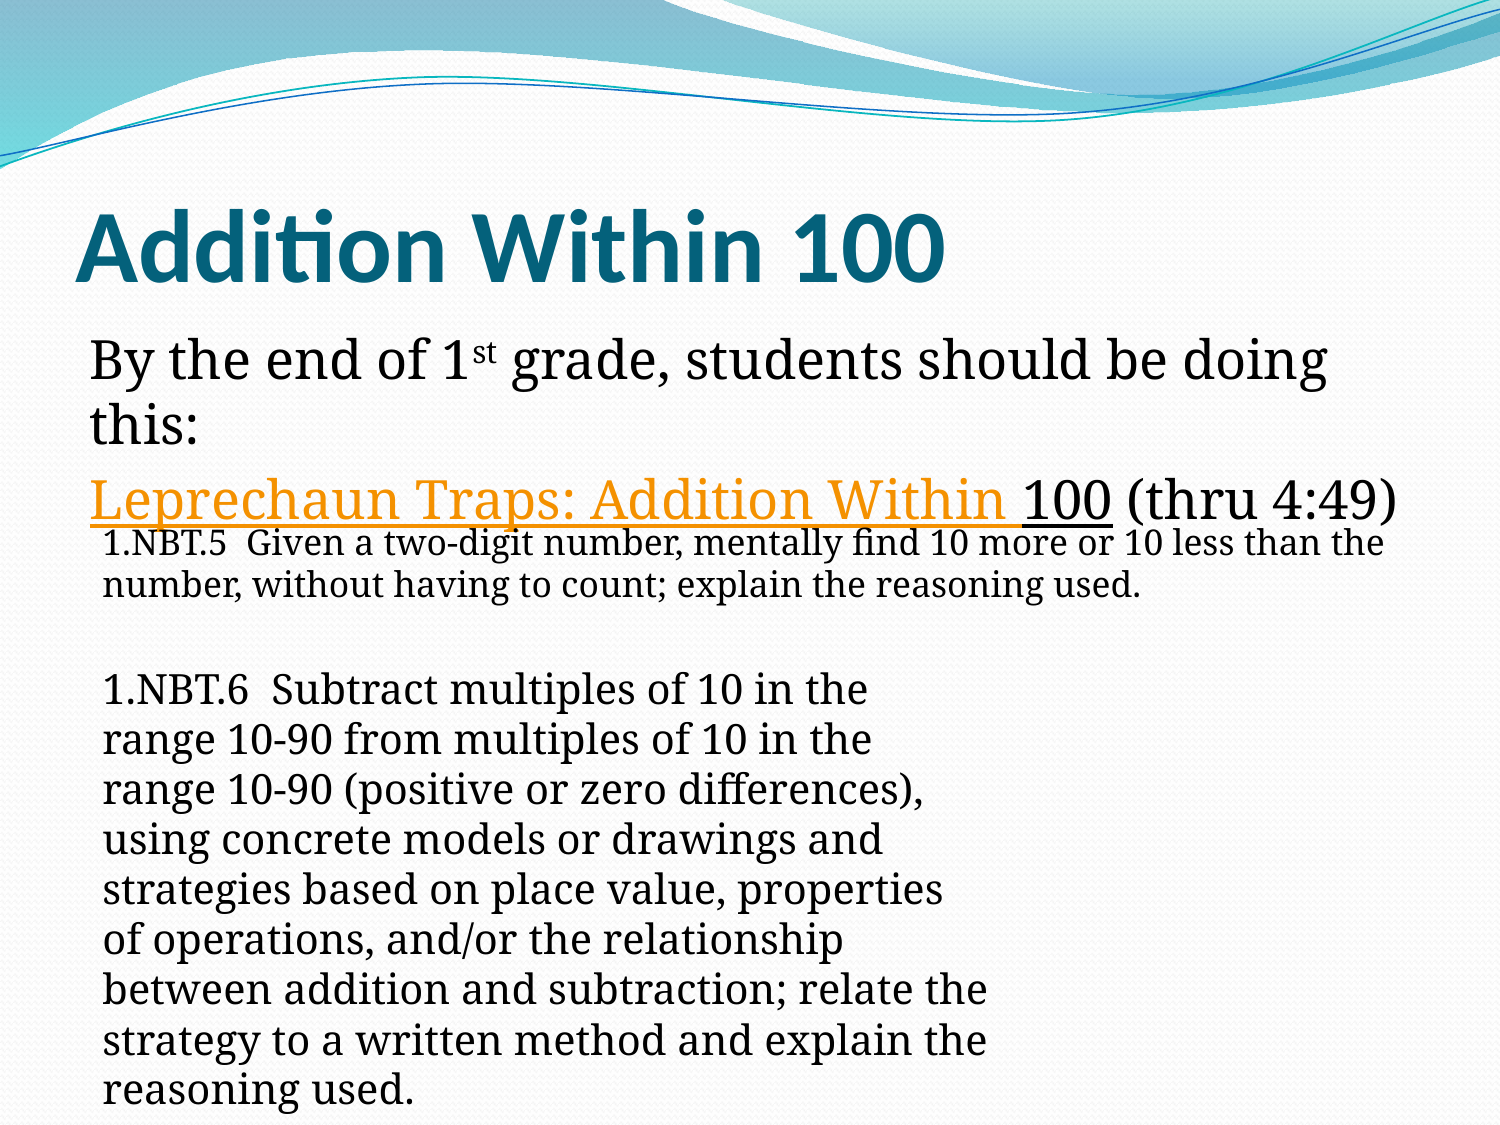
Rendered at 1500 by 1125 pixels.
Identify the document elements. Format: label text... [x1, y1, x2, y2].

title Addition Within 100 [75, 115, 1425, 303]
text_box 1.NBT.5 Given a two-digit number, mentally find 10 more or 10 less than the number, without having to count; explain the reasoning used. [87, 512, 1425, 638]
list By the end of 1st grade, students should be doing this: Leprechaun Traps: Addition Within 100 (thru 4:49) [75, 317, 1425, 1038]
text_box 1.NBT.6 Subtract multiples of 10 in the range 10-90 from multiples of 10 in the range 10-90 (positive or zero differences), using concrete models or drawings and strategies based on place value, properties of operations, and/or the relationship between addition and subtraction; relate the strategy to a written method and explain the reasoning used. [87, 655, 1004, 1075]
